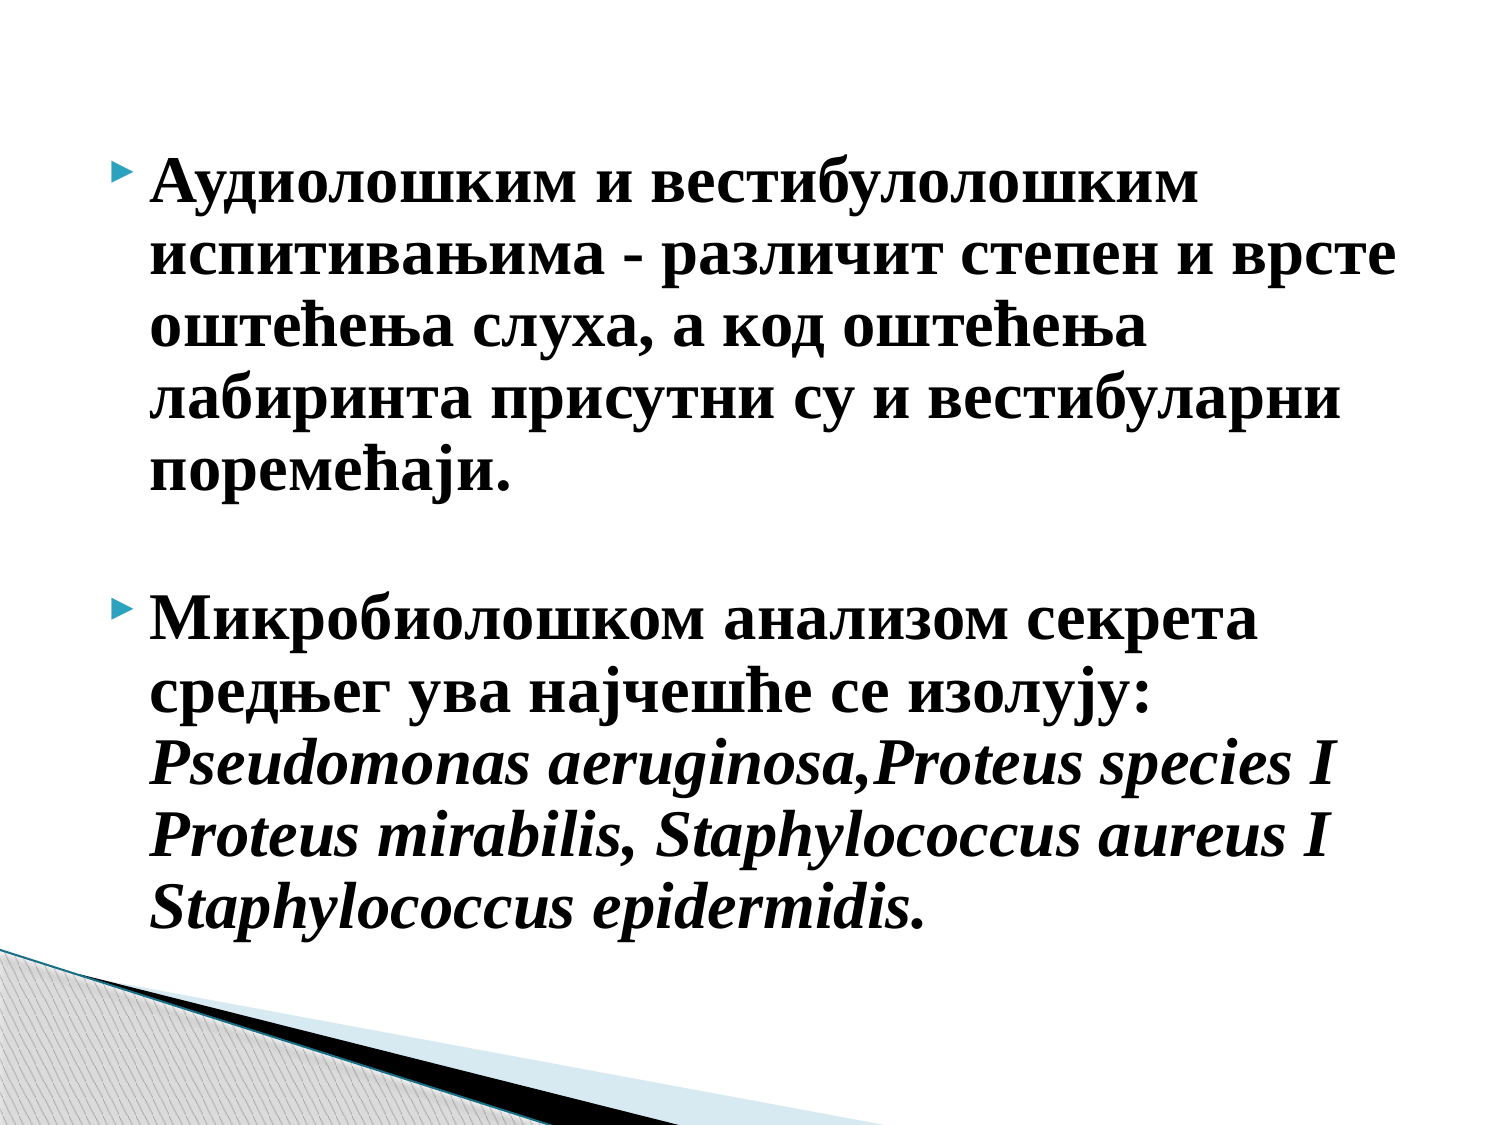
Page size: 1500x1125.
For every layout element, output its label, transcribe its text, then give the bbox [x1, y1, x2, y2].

list Аудиолошким и вестибулолошким испитивањима - различит степен и врсте оштећења слуха, а код оштећења лабиринта присутни су и вестибуларни поремећаји. Микробиолошком анализом секрета средњег ува најчешће се изолују: Pseudomonas aeruginosa,Proteus species I Proteus mirabilis, Staphylococcus aureus I Staphylococcus epidermidis. [75, 137, 1425, 1000]
